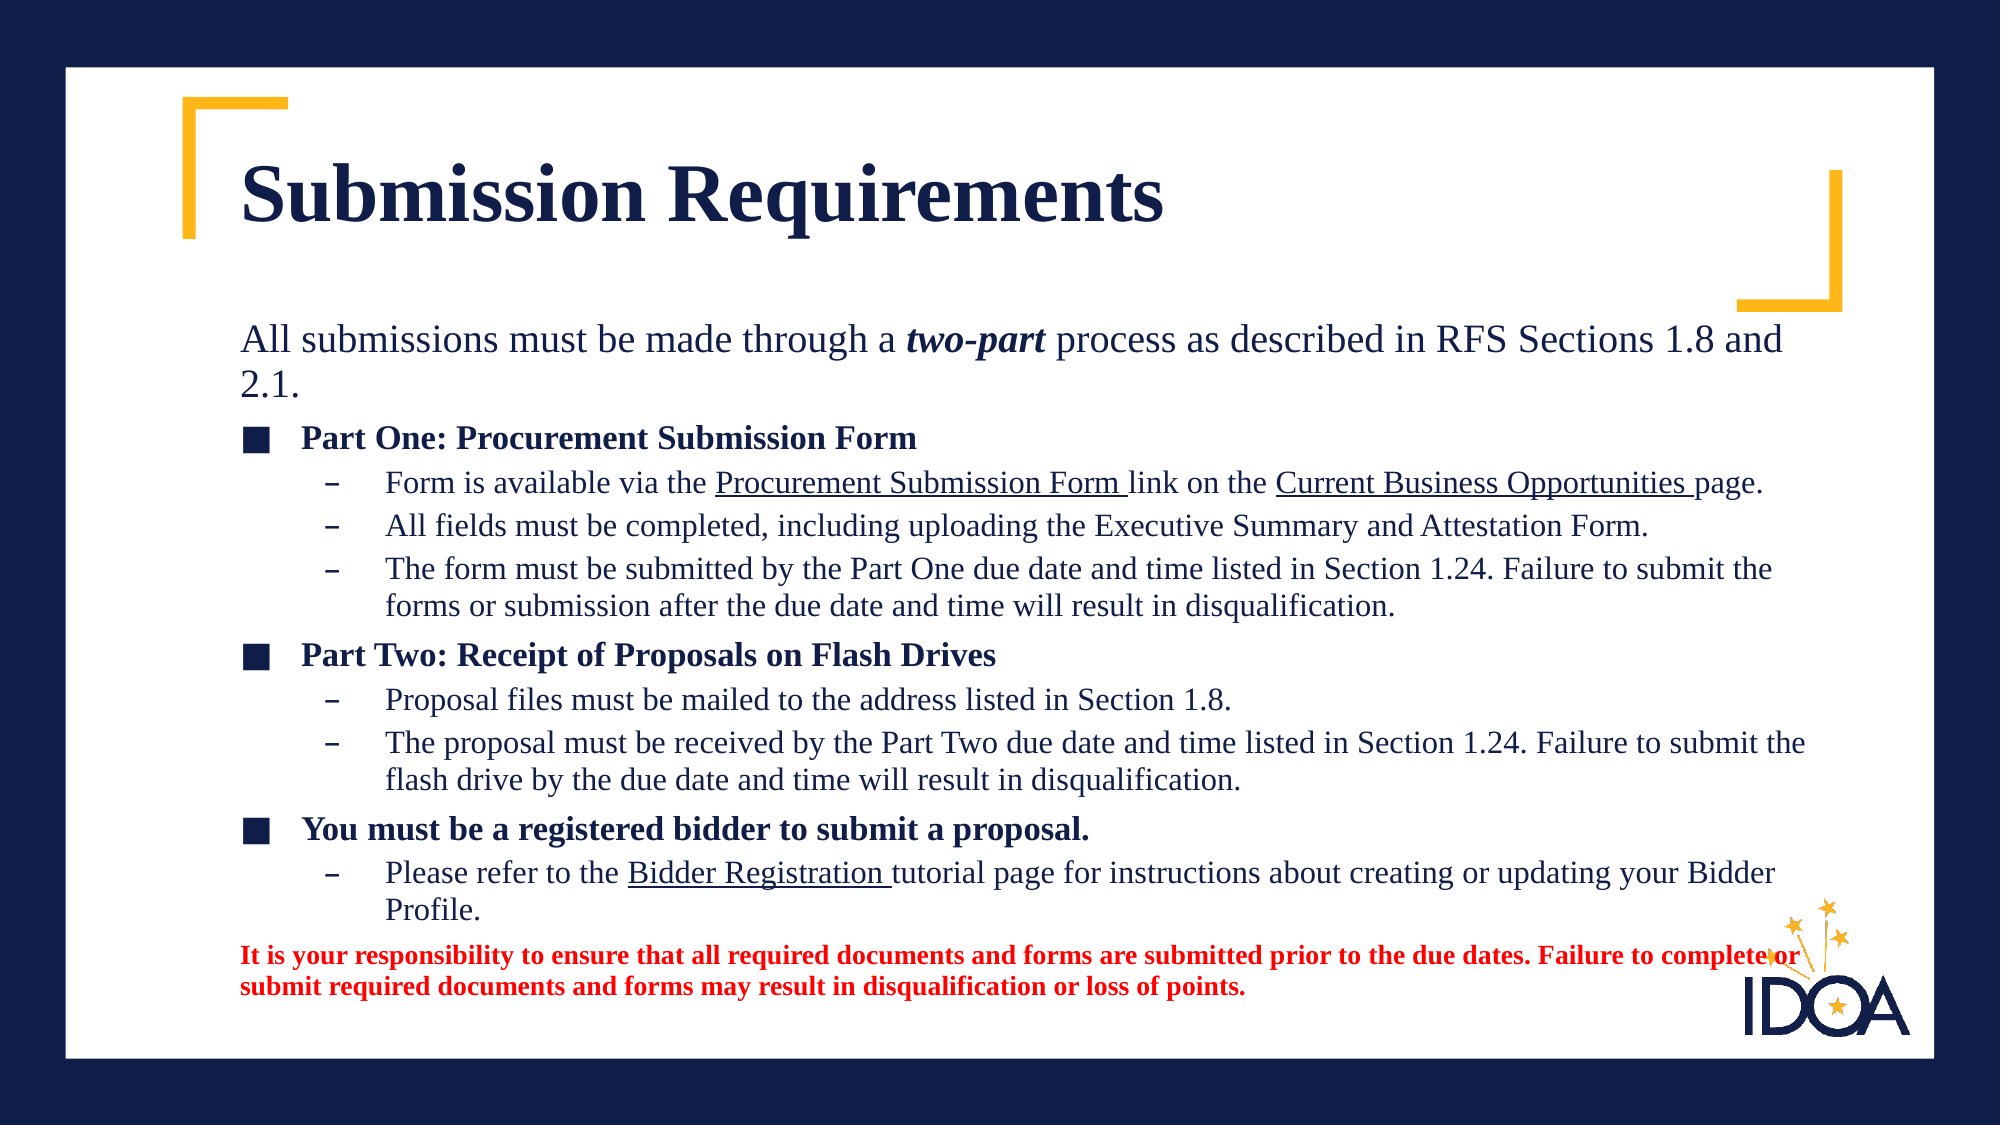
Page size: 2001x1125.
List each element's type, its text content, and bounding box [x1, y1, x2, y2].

list All submissions must be made through a two-part process as described in RFS Sections 1.8 and 2.1. Part One: Procurement Submission Form Form is available via the Procurement Submission Form link on the Current Business Opportunities page. All fields must be completed, including uploading the Executive Summary and Attestation Form. The form must be submitted by the Part One due date and time listed in Section 1.24. Failure to submit the forms or submission after the due date and time will result in disqualification. Part Two: Receipt of Proposals on Flash Drives Proposal files must be mailed to the address listed in Section 1.8. The proposal must be received by the Part Two due date and time listed in Section 1.24. Failure to submit the flash drive by the due date and time will result in disqualification. You must be a registered bidder to submit a proposal. Please refer to the Bidder Registration tutorial page for instructions about creating or updating your Bidder Profile. It is your responsibility to ensure that all required documents and forms are submitted prior to the due dates. Failure to complete or submit required documents and forms may result in disqualification or loss of points. [225, 308, 1824, 1019]
picture [1702, 857, 1959, 1114]
title Submission Requirements [225, 142, 1800, 279]
